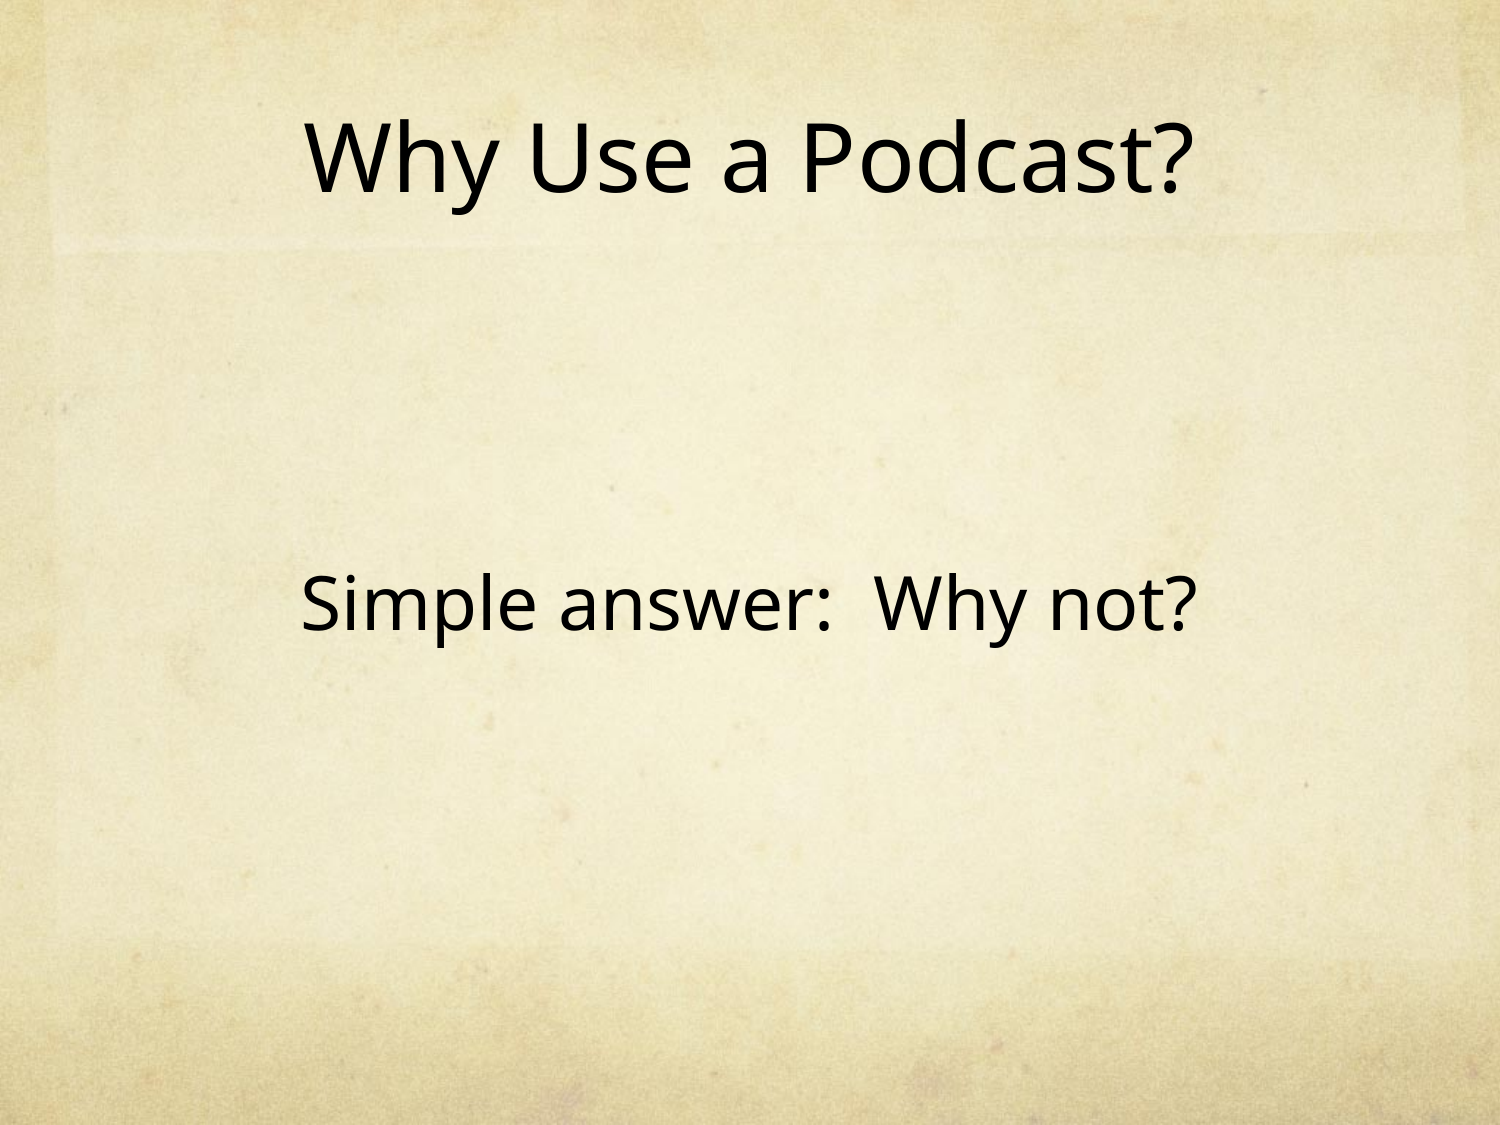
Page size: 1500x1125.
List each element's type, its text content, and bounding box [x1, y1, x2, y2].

title Why Use a Podcast? [150, 82, 1350, 225]
list Simple answer: Why not? [150, 284, 1350, 950]
picture [0, 0, 1500, 1125]
